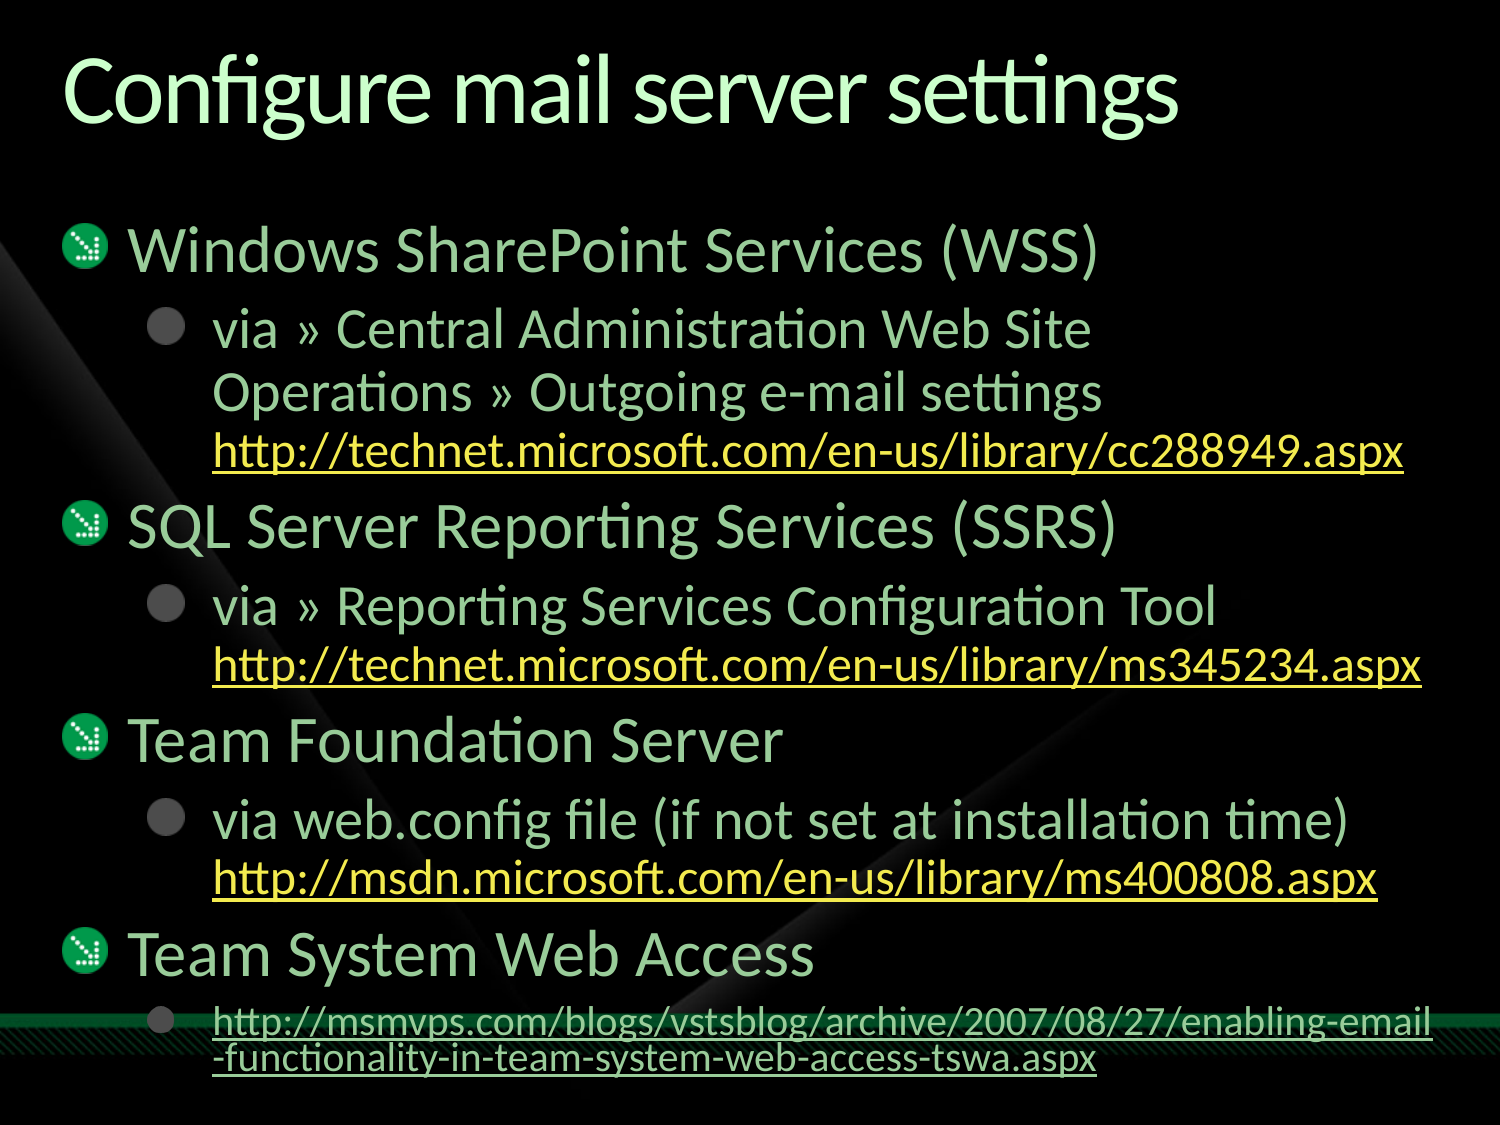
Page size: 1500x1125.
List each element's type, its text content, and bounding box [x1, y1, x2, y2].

picture [0, 0, 1500, 1125]
list Windows SharePoint Services (WSS) via » Central Administration Web Site Operations » Outgoing e-mail settings http://technet.microsoft.com/en-us/library/cc288949.aspx SQL Server Reporting Services (SSRS) via » Reporting Services Configuration Tool http://technet.microsoft.com/en-us/library/ms345234.aspx Team Foundation Server via web.config file (if not set at installation time) http://msdn.microsoft.com/en-us/library/ms400808.aspx Team System Web Access http://msmvps.com/blogs/vstsblog/archive/2007/08/27/enabling-email-functionality-in-team-system-web-access-tswa.aspx [62, 214, 1438, 963]
title Configure mail server settings [62, 37, 1438, 147]
